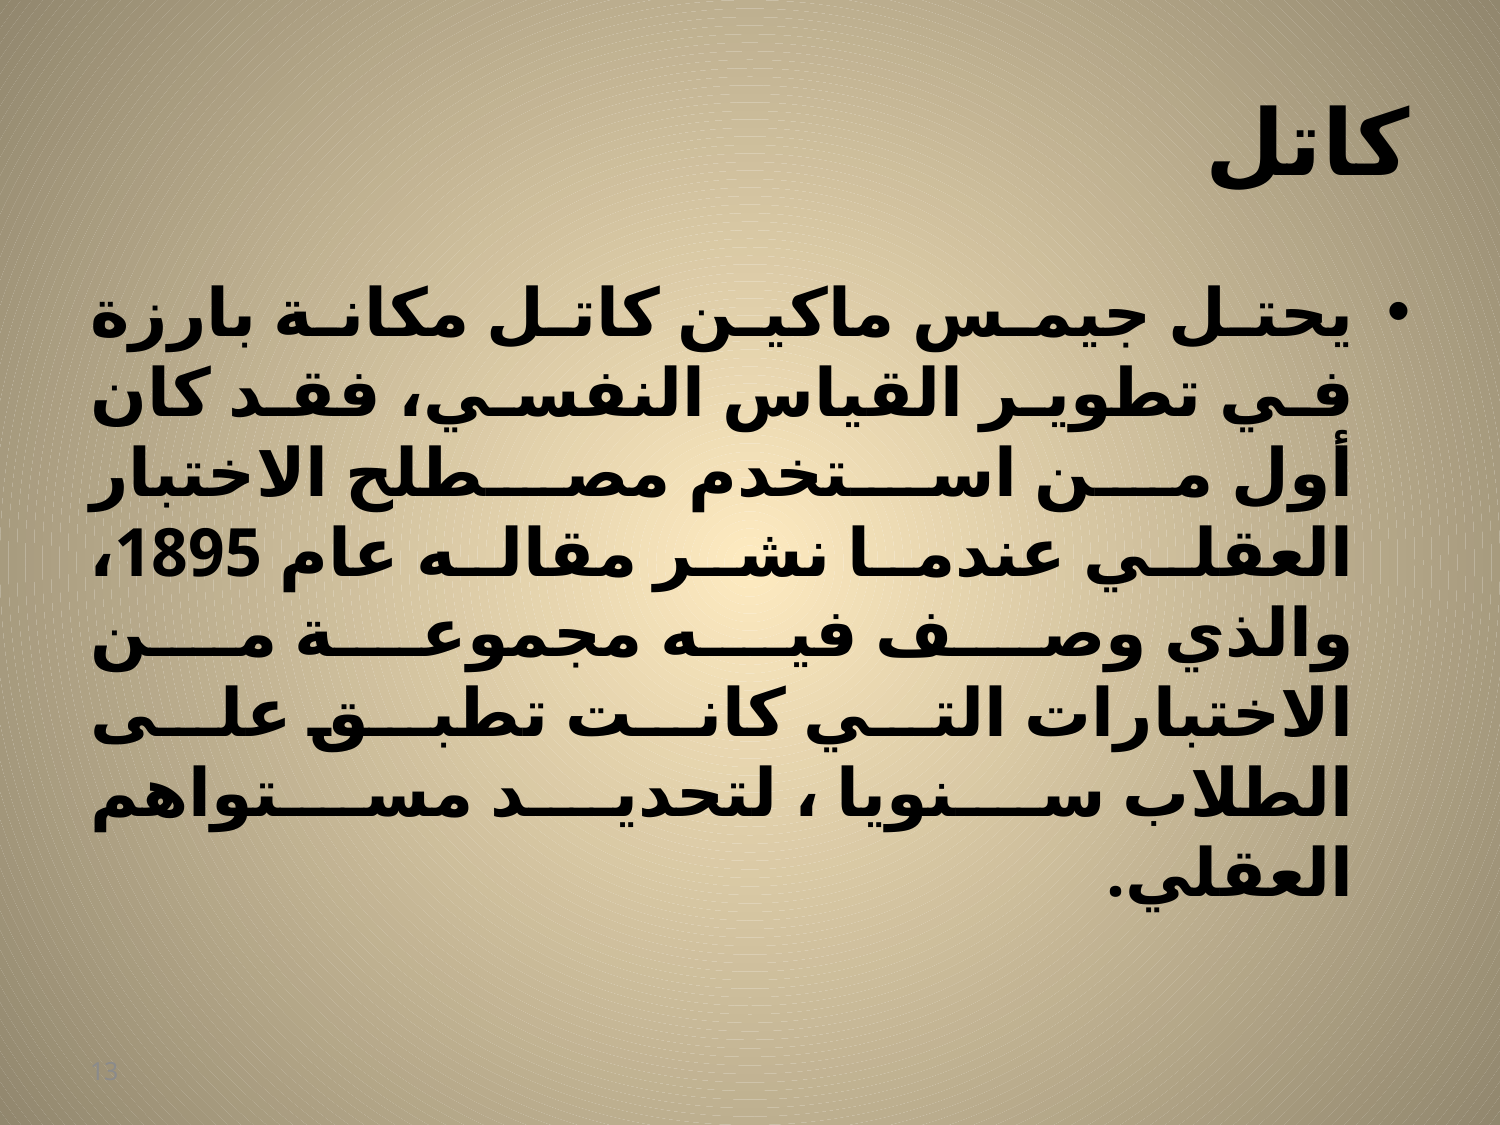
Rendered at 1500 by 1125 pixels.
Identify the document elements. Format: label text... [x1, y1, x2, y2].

list يحتل جيمس ماكين كاتل مكانة بارزة في تطوير القياس النفسي، فقد كان أول من استخدم مصطلح الاختبار العقلي عندما نشر مقاله عام 1895، والذي وصف فيه مجموعة من الاختبارات التي كانت تطبق على الطلاب سنويا ، لتحديد مستواهم العقلي. [75, 262, 1425, 1005]
title كاتل [75, 45, 1425, 233]
slide_number 13 [75, 1042, 425, 1103]
